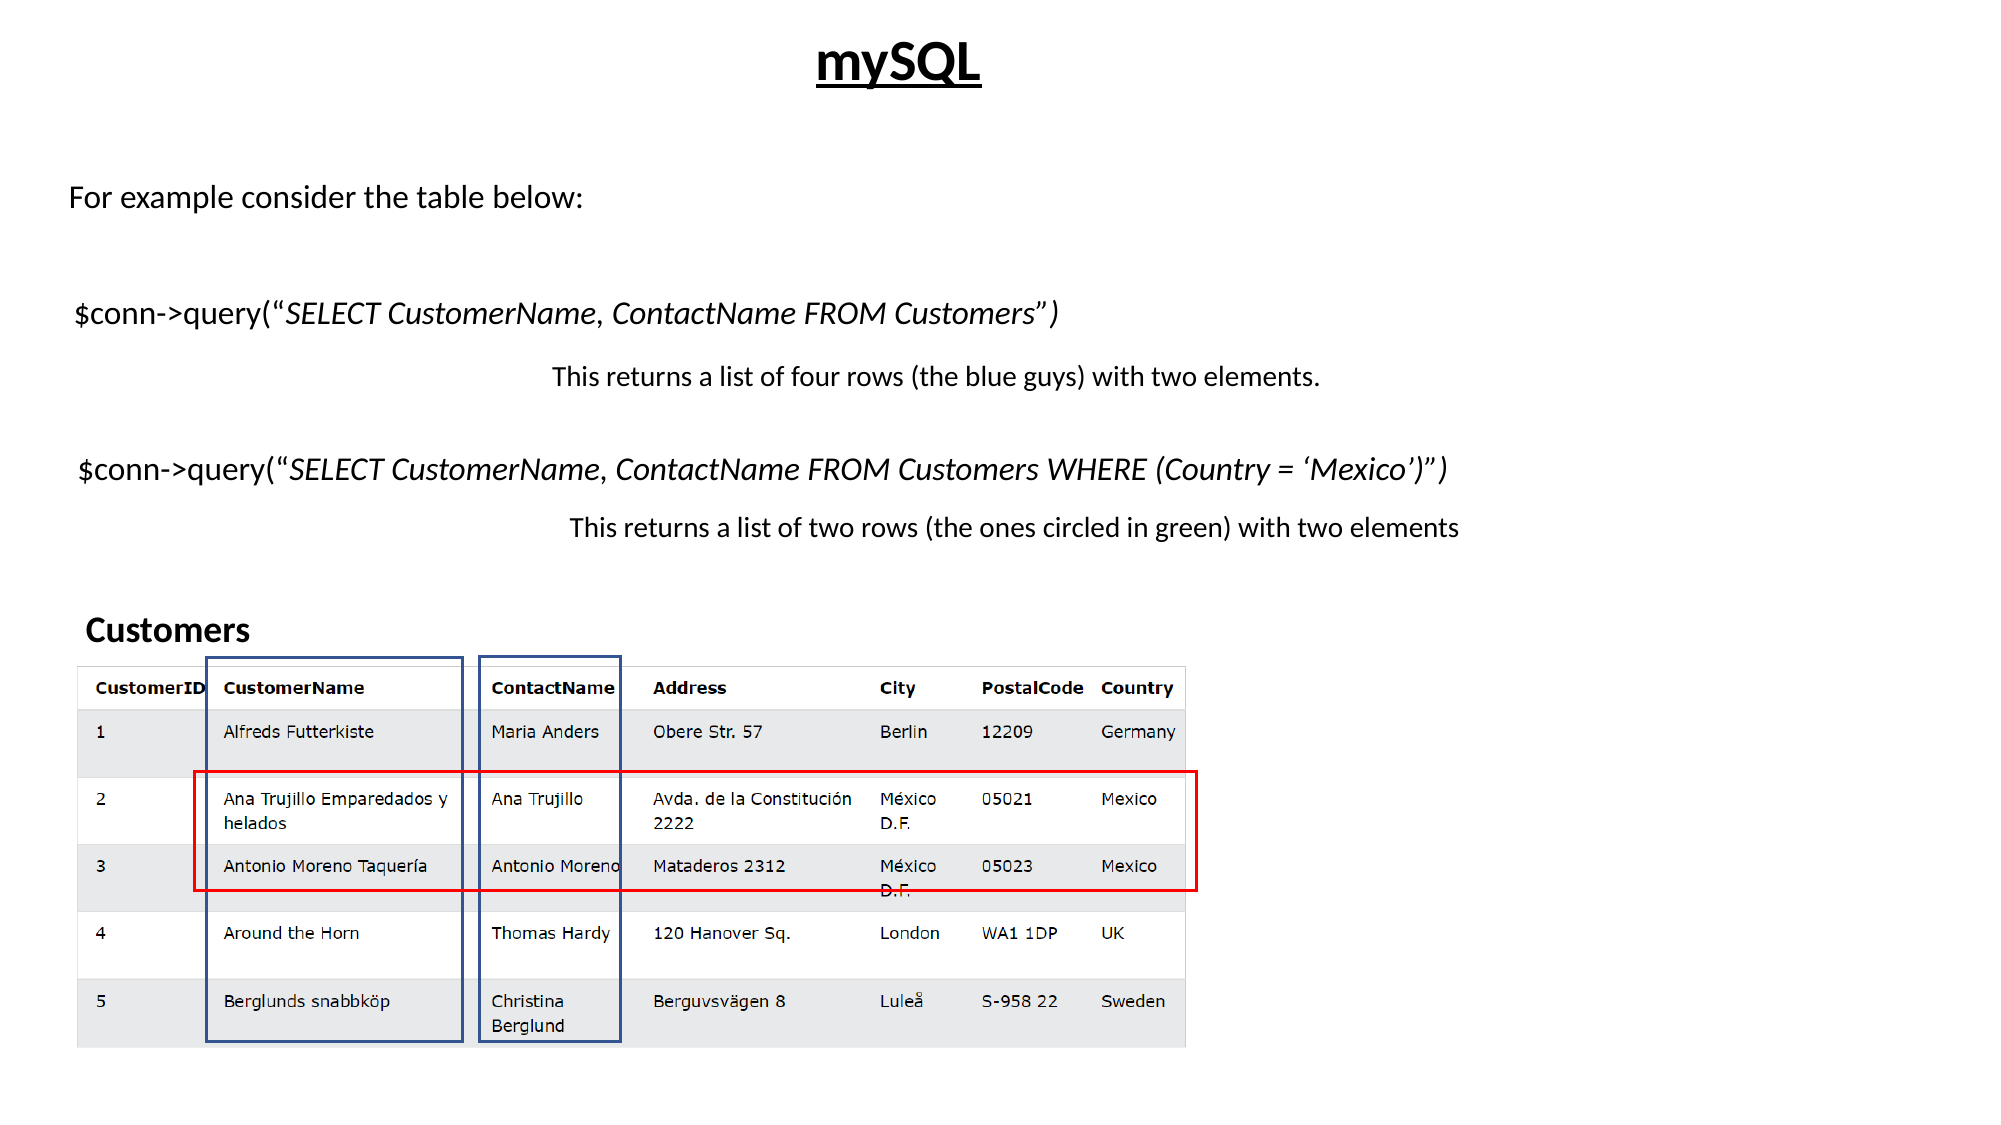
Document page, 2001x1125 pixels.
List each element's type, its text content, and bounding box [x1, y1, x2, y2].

text_box $conn->query(“SELECT CustomerName, ContactName FROM Customers WHERE (Country = ‘Mexico’)”) [62, 440, 1595, 495]
text_box This returns a list of two rows (the ones circled in green) with two elements [554, 501, 1555, 552]
text_box $conn->query(“SELECT CustomerName, ContactName FROM Customers”) [58, 284, 1152, 339]
text_box This returns a list of four rows (the blue guys) with two elements. [537, 349, 1926, 400]
text_box Customers [71, 597, 388, 657]
text_box For example consider the table below: [54, 167, 1038, 223]
text_box [1194, 770, 1198, 892]
picture [71, 657, 1194, 1054]
text_box mySQL [800, 14, 1055, 100]
